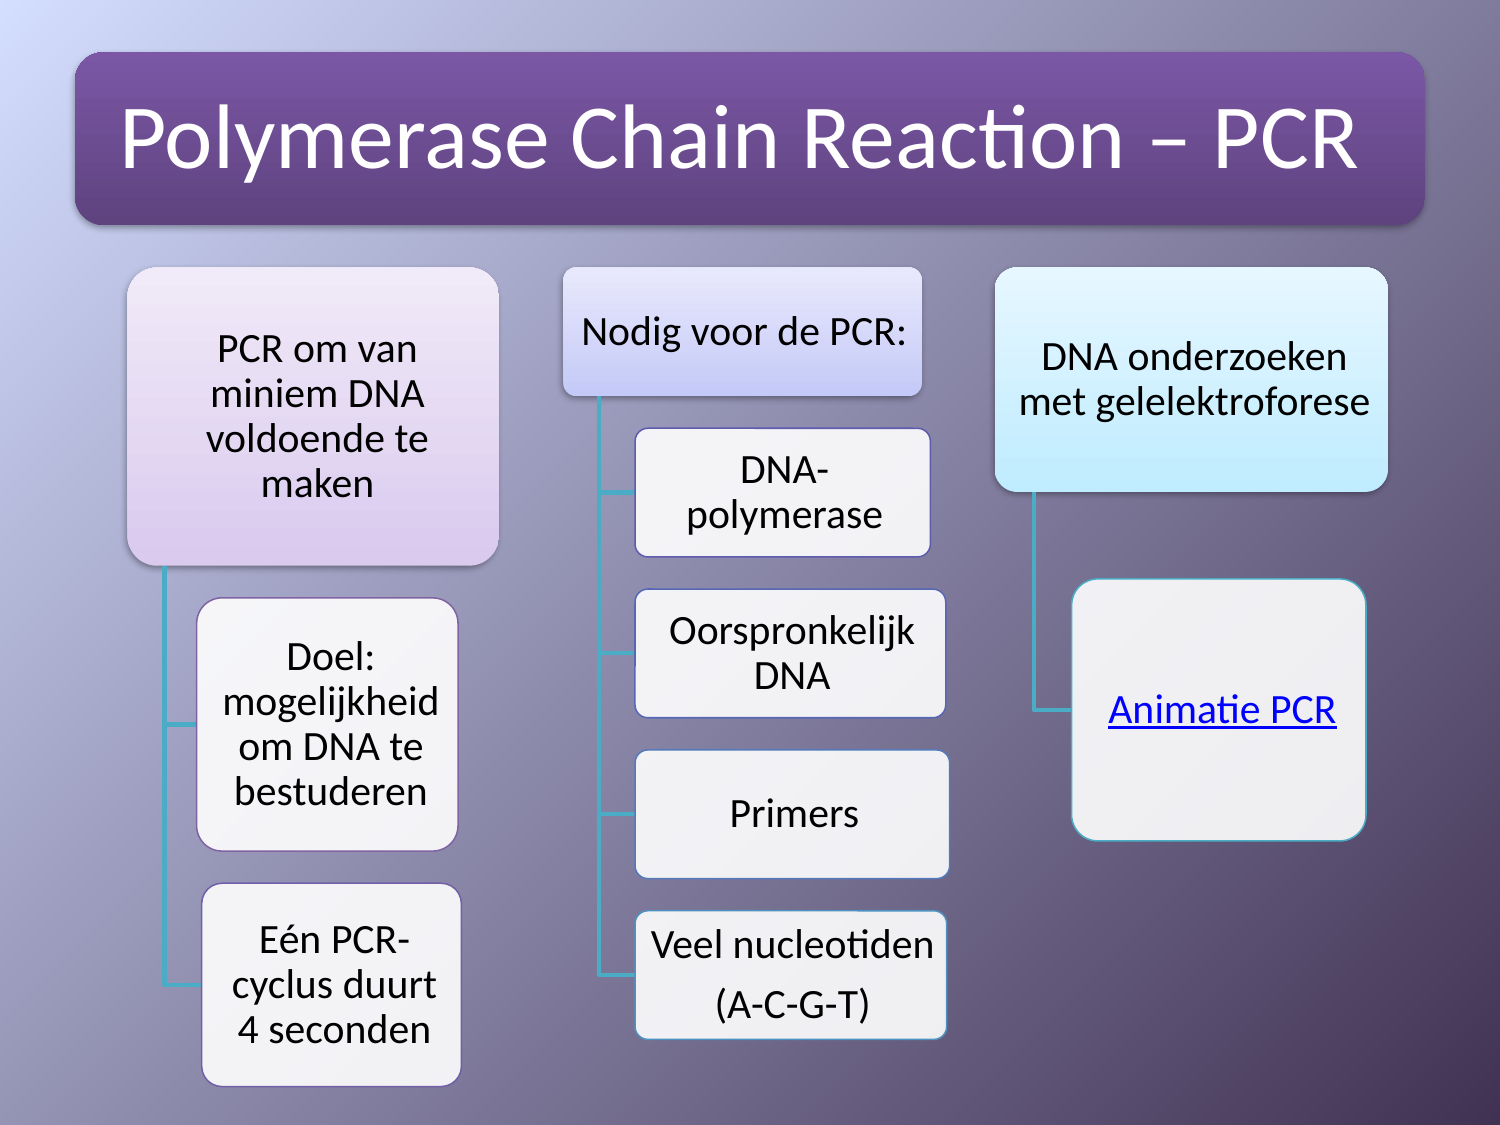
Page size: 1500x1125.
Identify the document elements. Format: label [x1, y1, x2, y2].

text_box [74, 44, 1426, 233]
list [52, 266, 1463, 1088]
